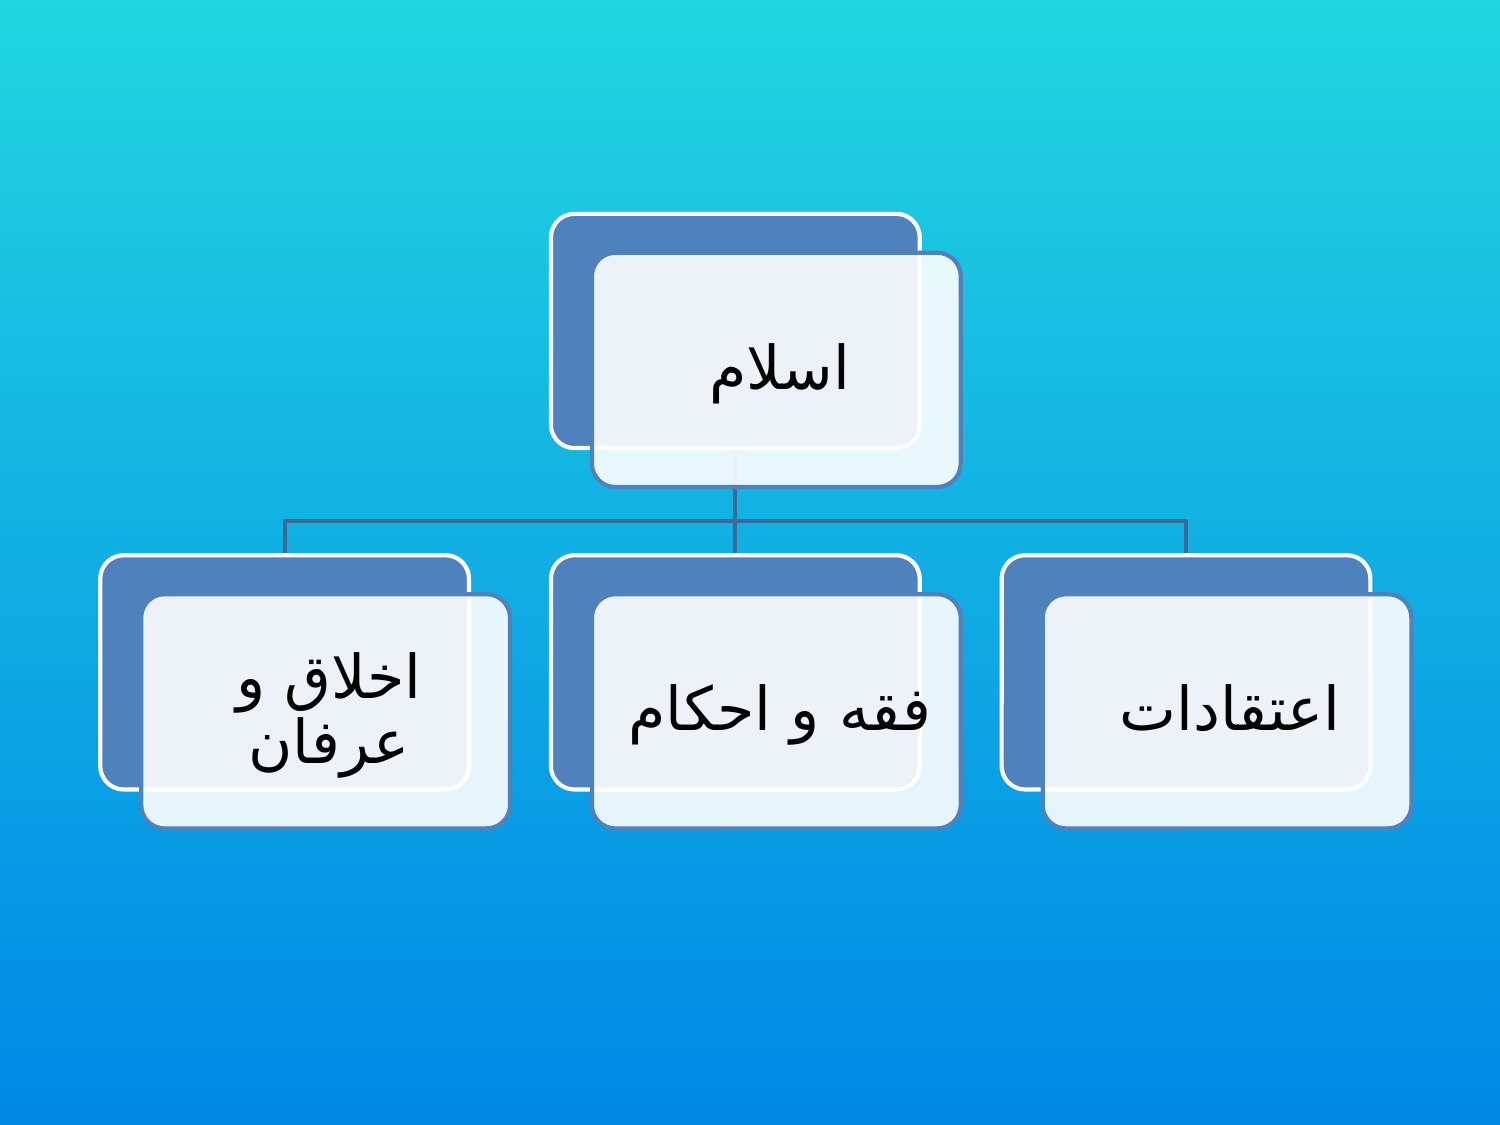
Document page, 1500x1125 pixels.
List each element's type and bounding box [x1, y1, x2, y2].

text_box [100, 89, 1412, 953]
